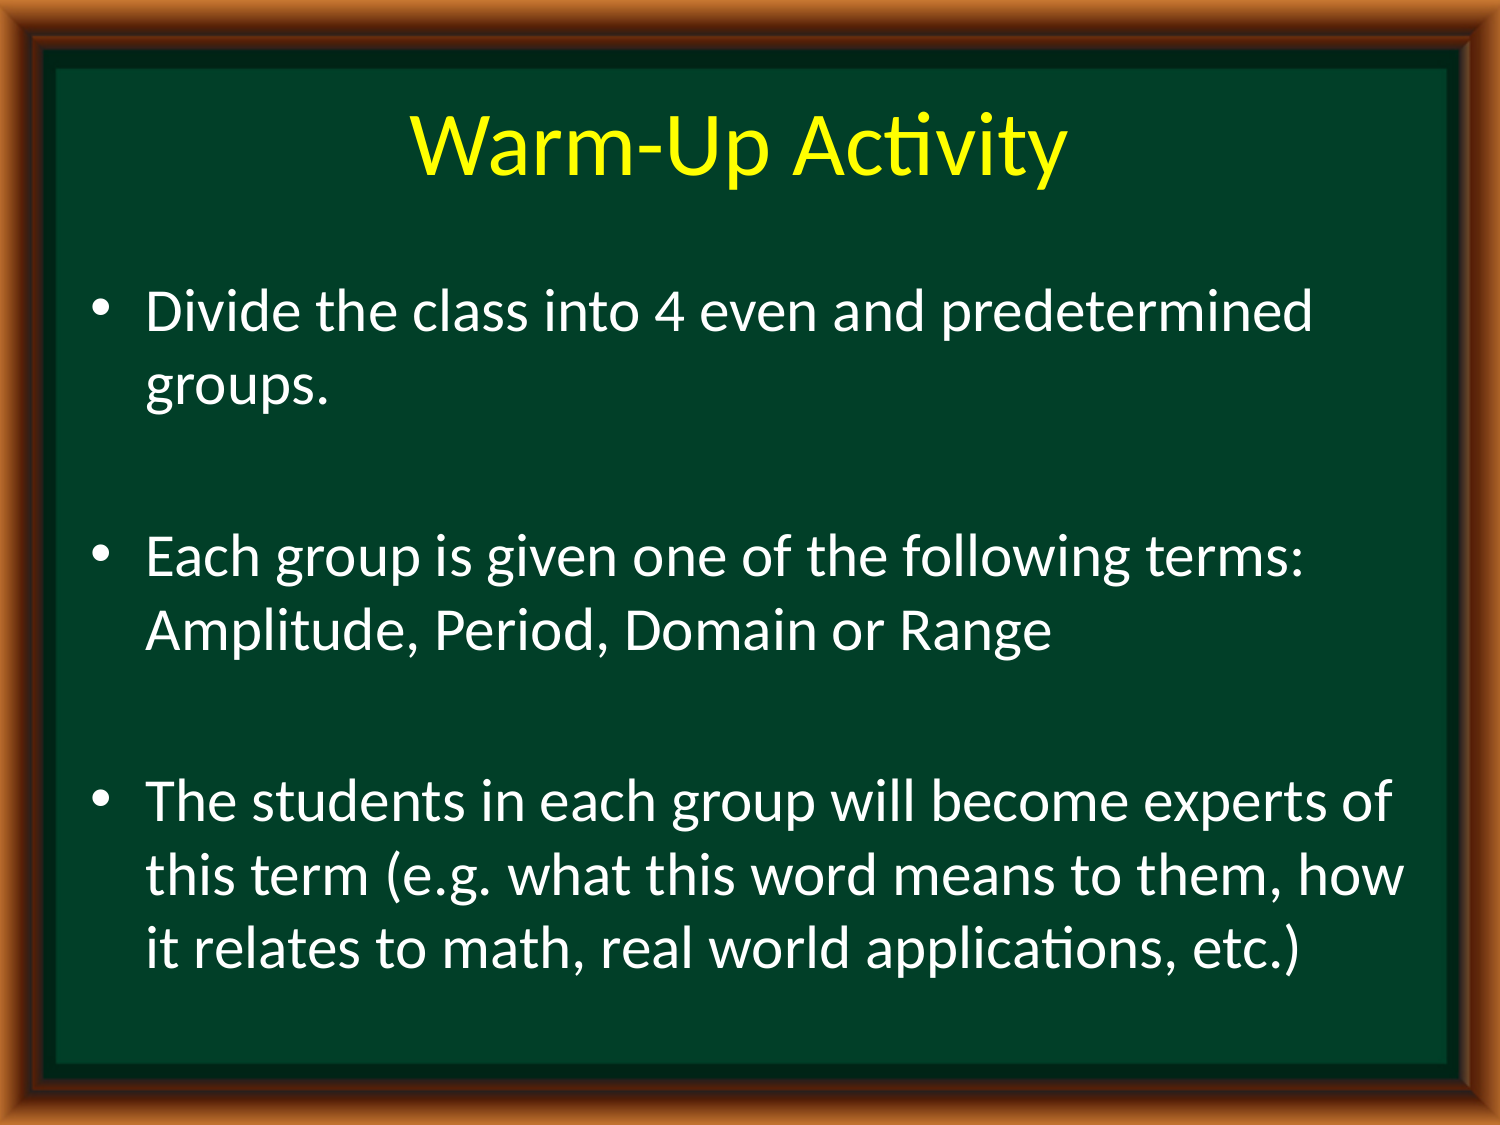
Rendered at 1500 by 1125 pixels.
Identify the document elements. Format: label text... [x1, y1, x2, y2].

title Warm-Up Activity [75, 45, 1425, 233]
picture [0, 0, 1500, 1125]
list Divide the class into 4 even and predetermined groups. Each group is given one of the following terms: Amplitude, Period, Domain or Range The students in each group will become experts of this term (e.g. what this word means to them, how it relates to math, real world applications, etc.) [75, 262, 1425, 1005]
